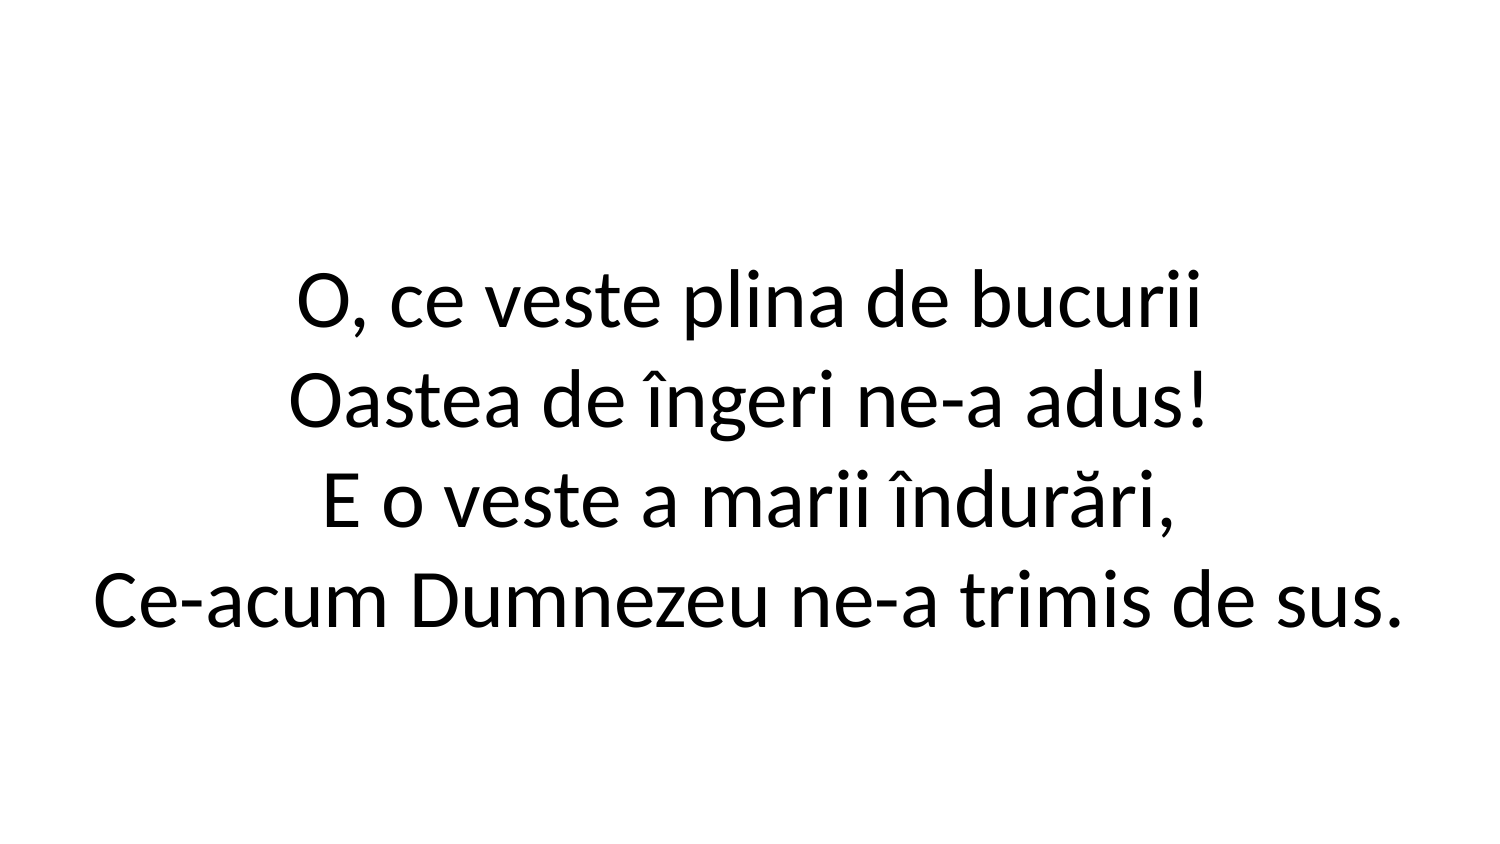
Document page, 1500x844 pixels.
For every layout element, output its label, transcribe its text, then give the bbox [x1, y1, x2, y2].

text_box O, ce veste plina de bucurii Oastea de îngeri ne-a adus! E o veste a marii îndurări, Ce-acum Dumnezeu ne-a trimis de sus. [79, 192, 1421, 652]
